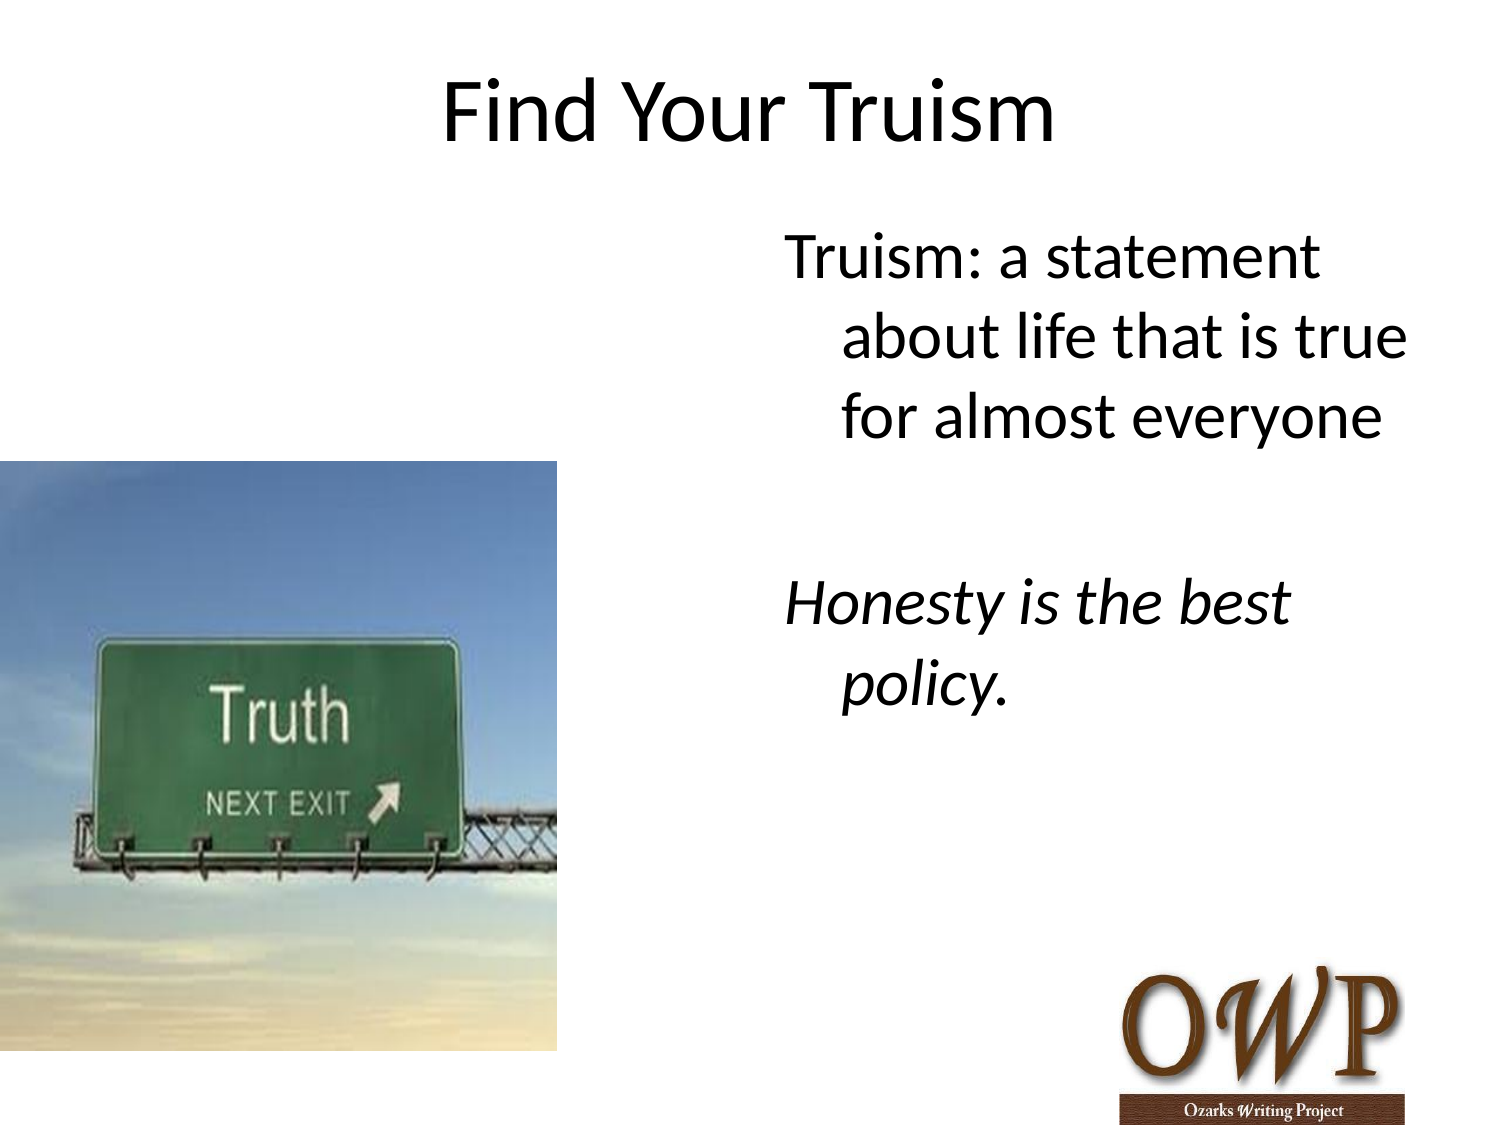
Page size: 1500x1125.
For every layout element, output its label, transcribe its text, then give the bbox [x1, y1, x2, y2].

picture [1119, 957, 1405, 1125]
list Truism: a statement about life that is true for almost everyone Honesty is the best policy. [769, 196, 1426, 809]
picture [0, 460, 557, 1051]
title Find Your Truism [74, 33, 1426, 175]
